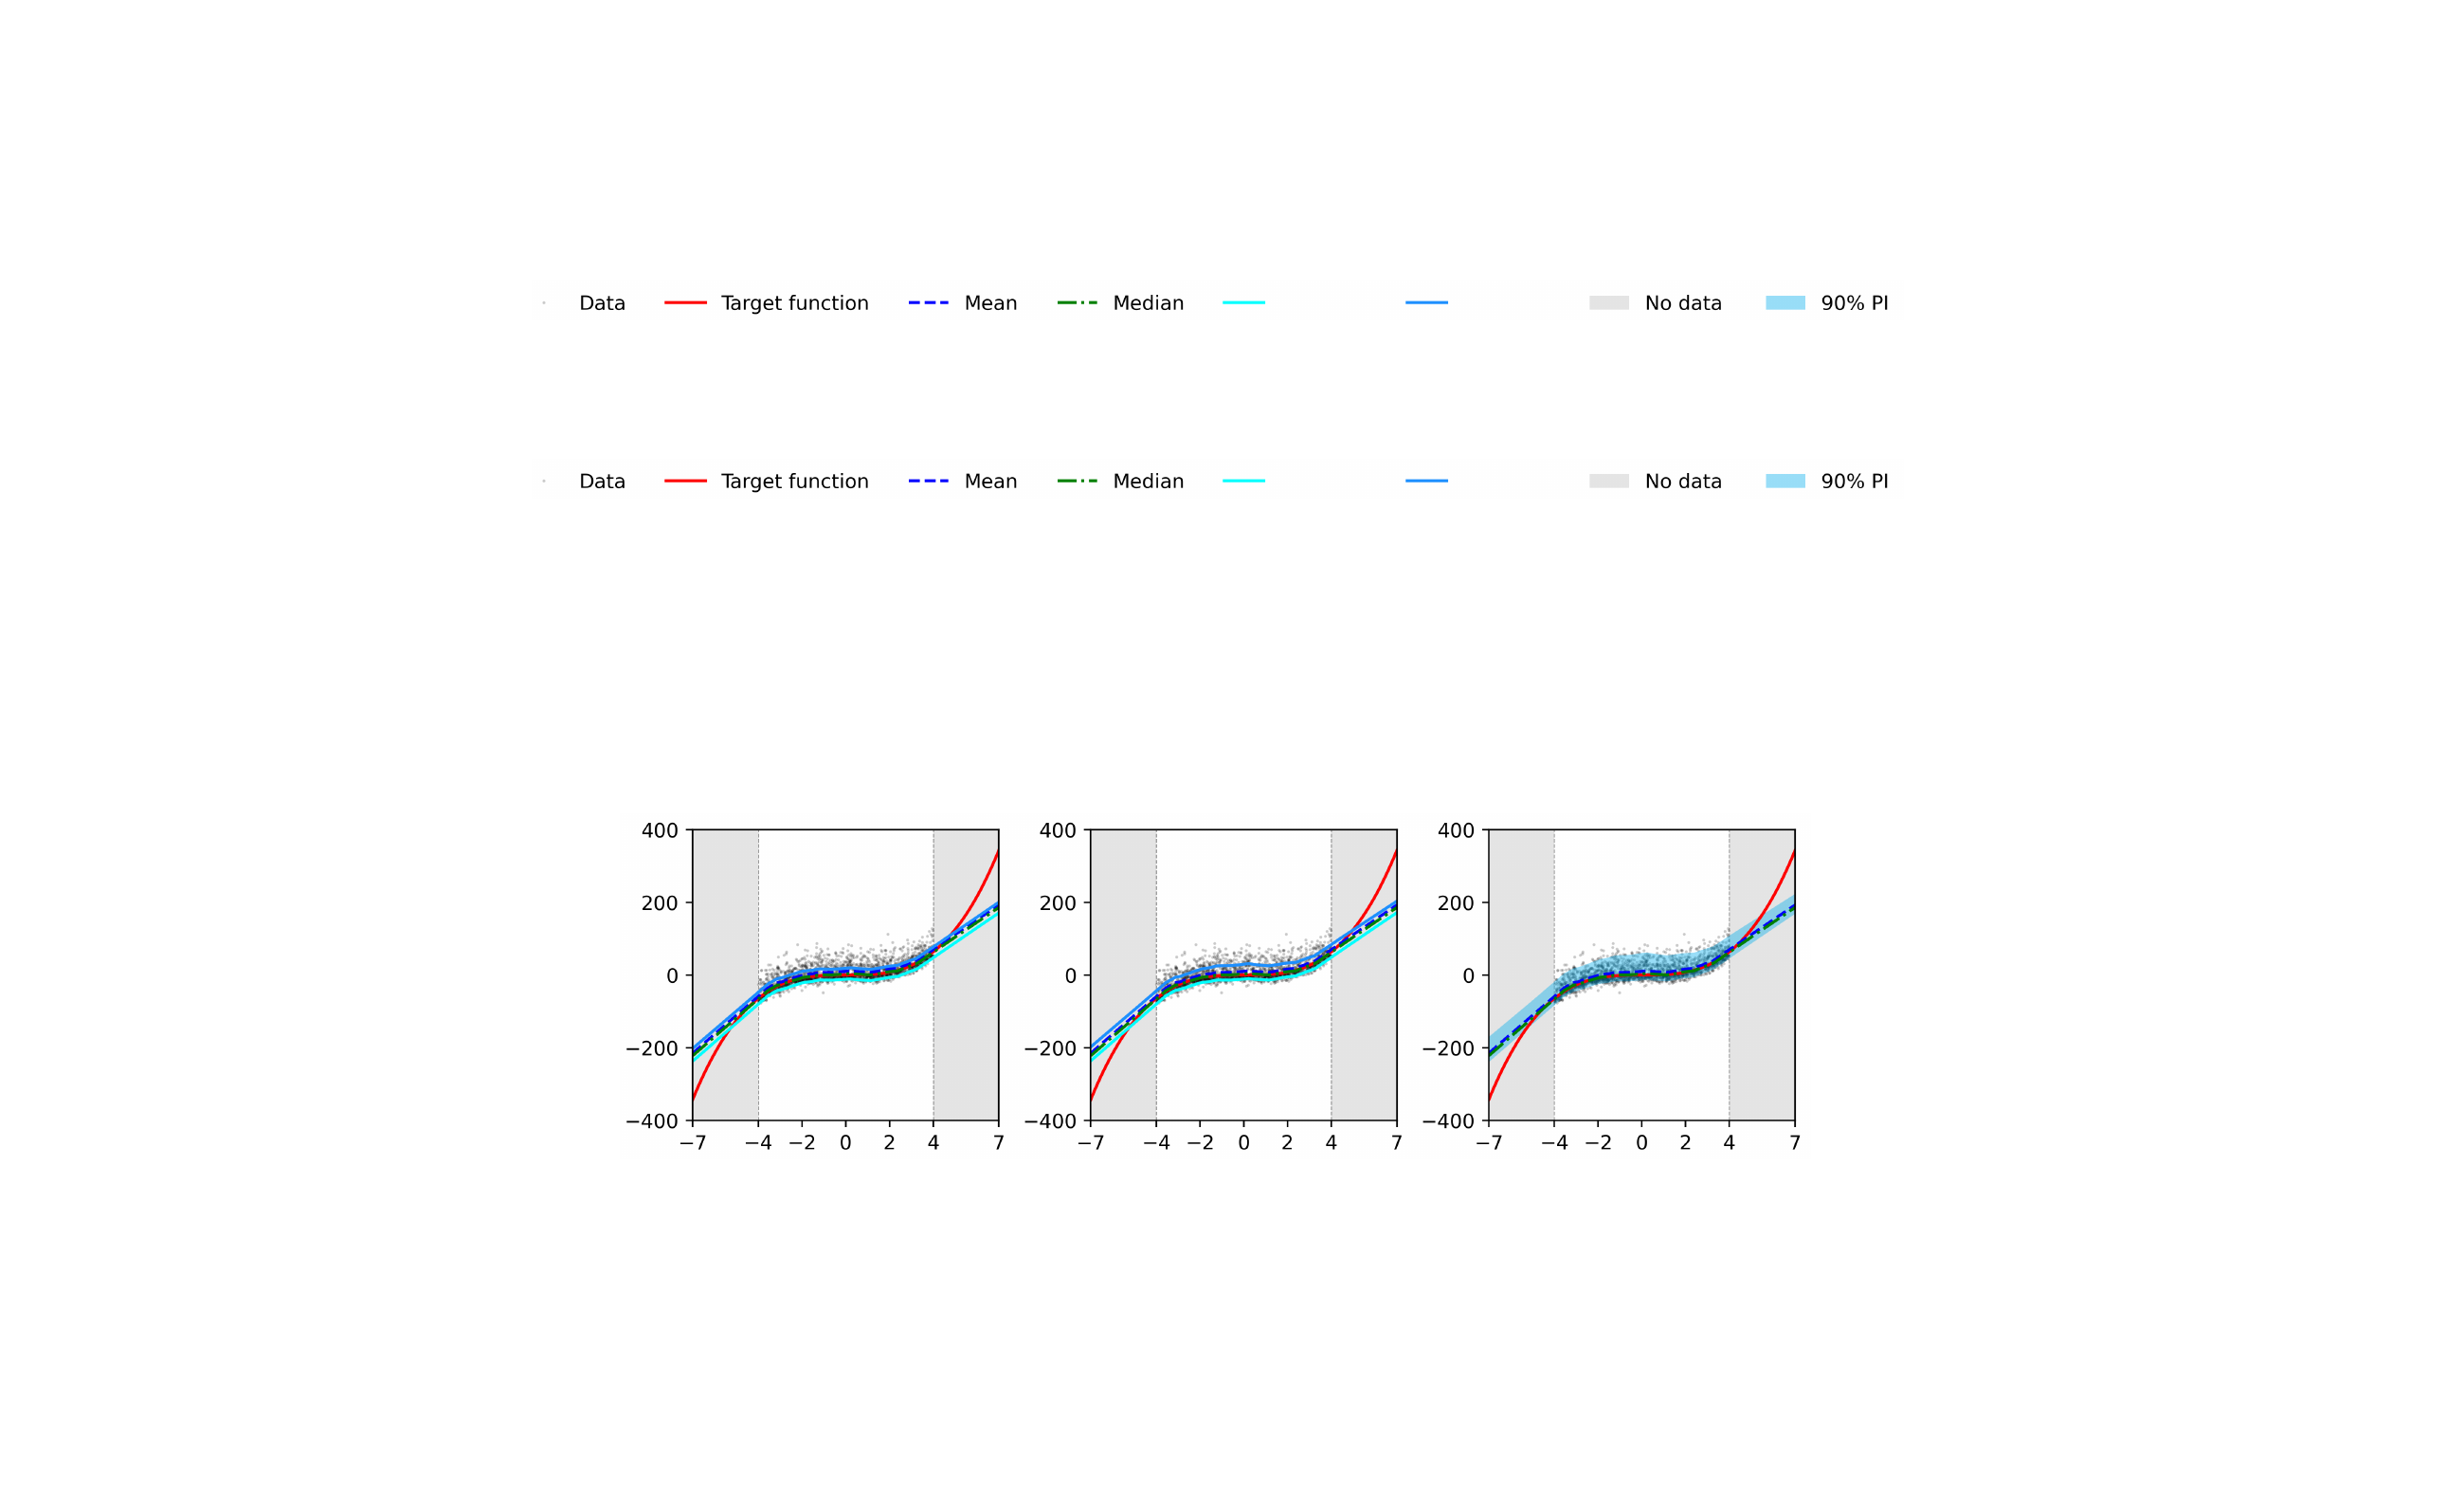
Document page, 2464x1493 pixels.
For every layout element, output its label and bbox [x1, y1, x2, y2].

picture [620, 813, 1811, 1159]
picture [532, 459, 1904, 499]
picture [532, 280, 1904, 320]
